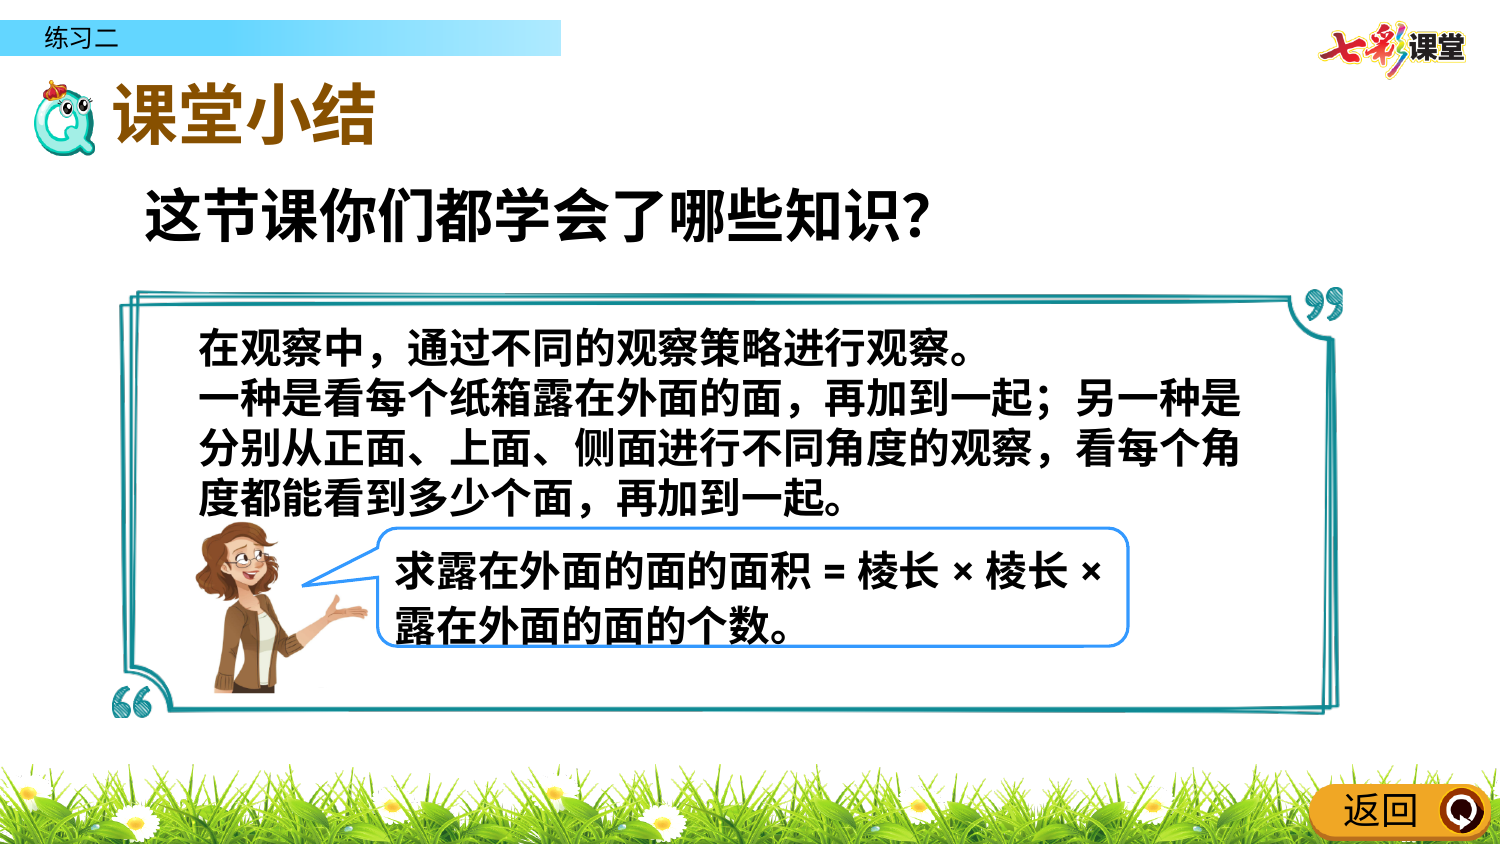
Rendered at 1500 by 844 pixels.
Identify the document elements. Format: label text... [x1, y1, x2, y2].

picture [111, 287, 1343, 718]
text_box 这节课你们都学会了哪些知识？ [133, 173, 972, 255]
picture [1316, 20, 1468, 80]
picture [0, 764, 1500, 844]
picture [34, 80, 96, 156]
text_box 课堂小结 [100, 67, 404, 159]
